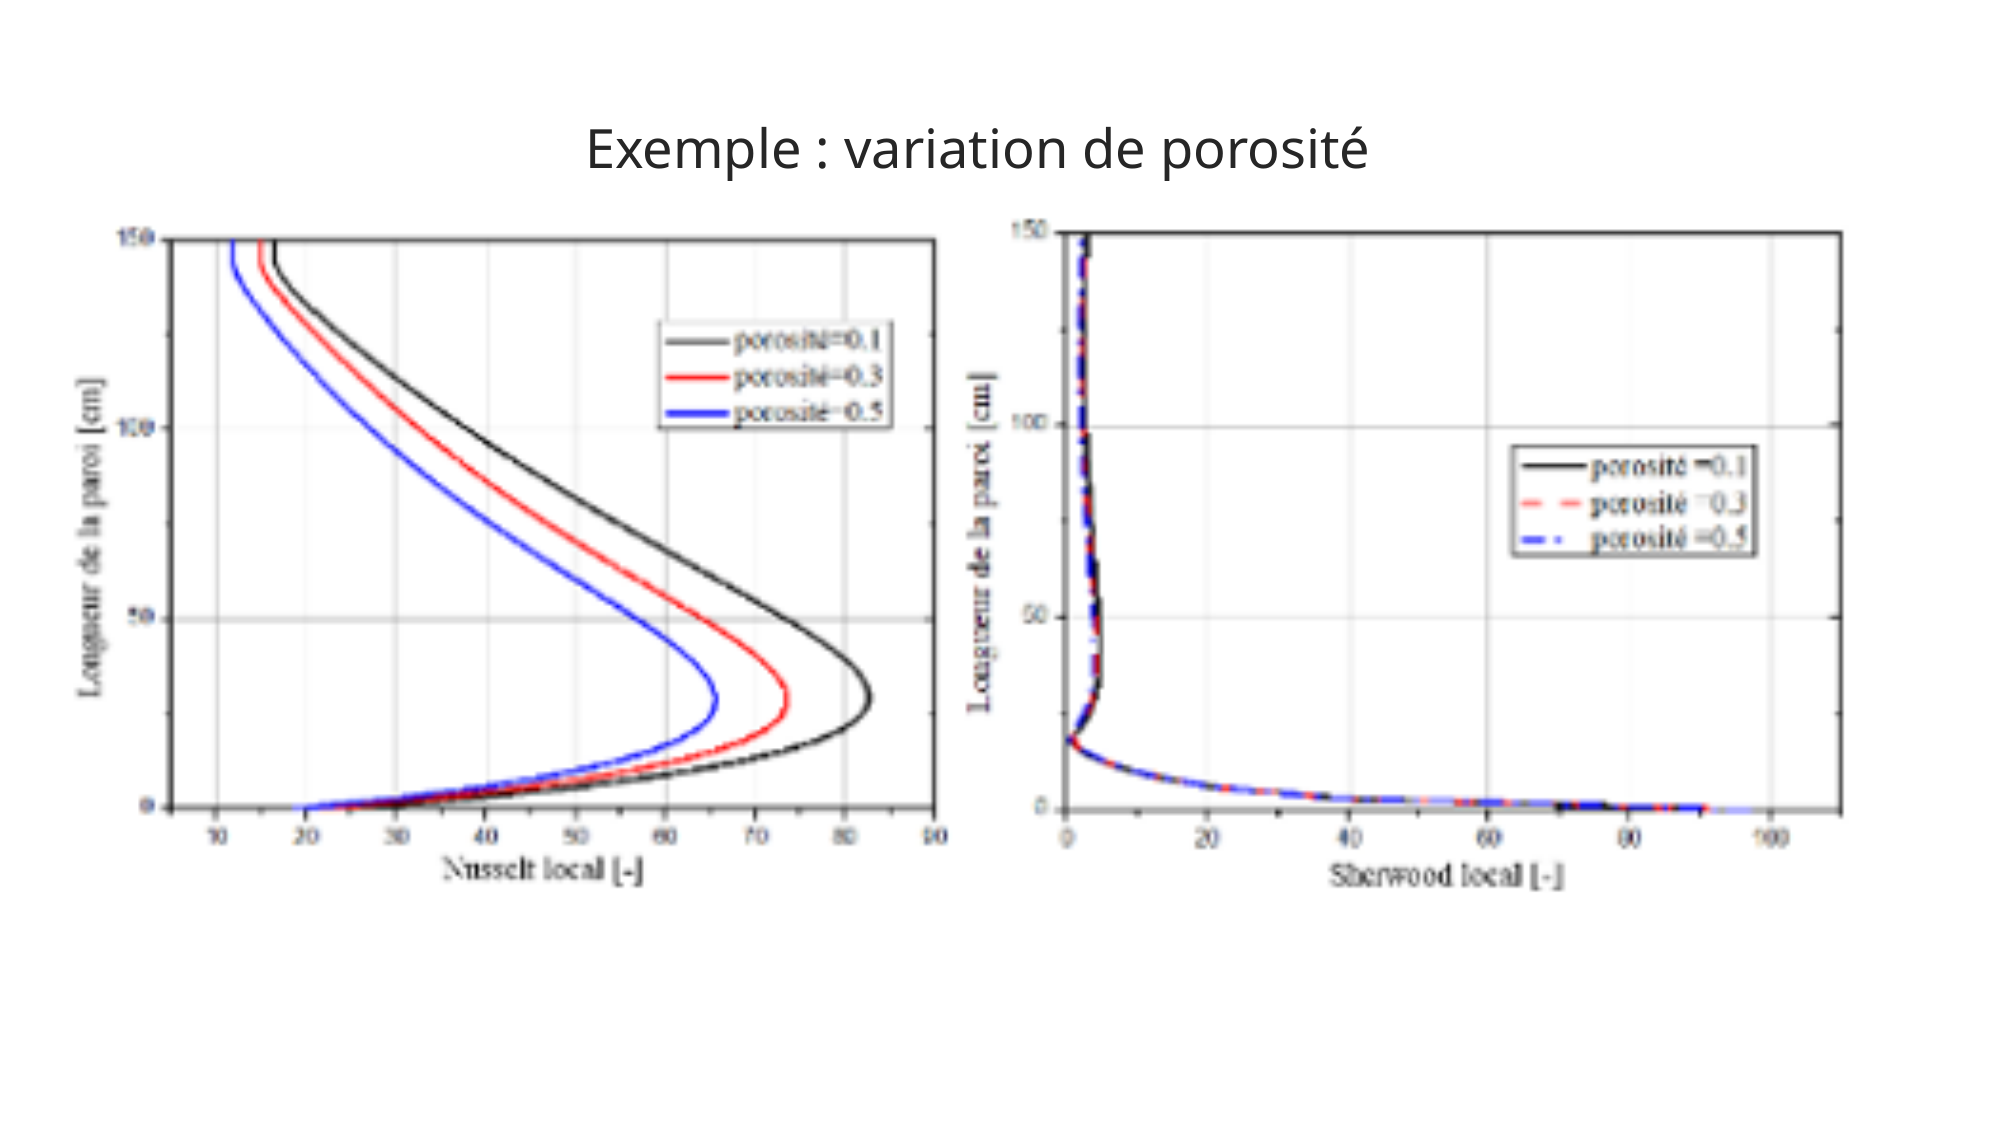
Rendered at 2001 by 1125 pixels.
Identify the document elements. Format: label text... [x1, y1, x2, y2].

text_box Exemple : variation de porosité [181, 102, 1775, 194]
picture [57, 194, 1890, 915]
